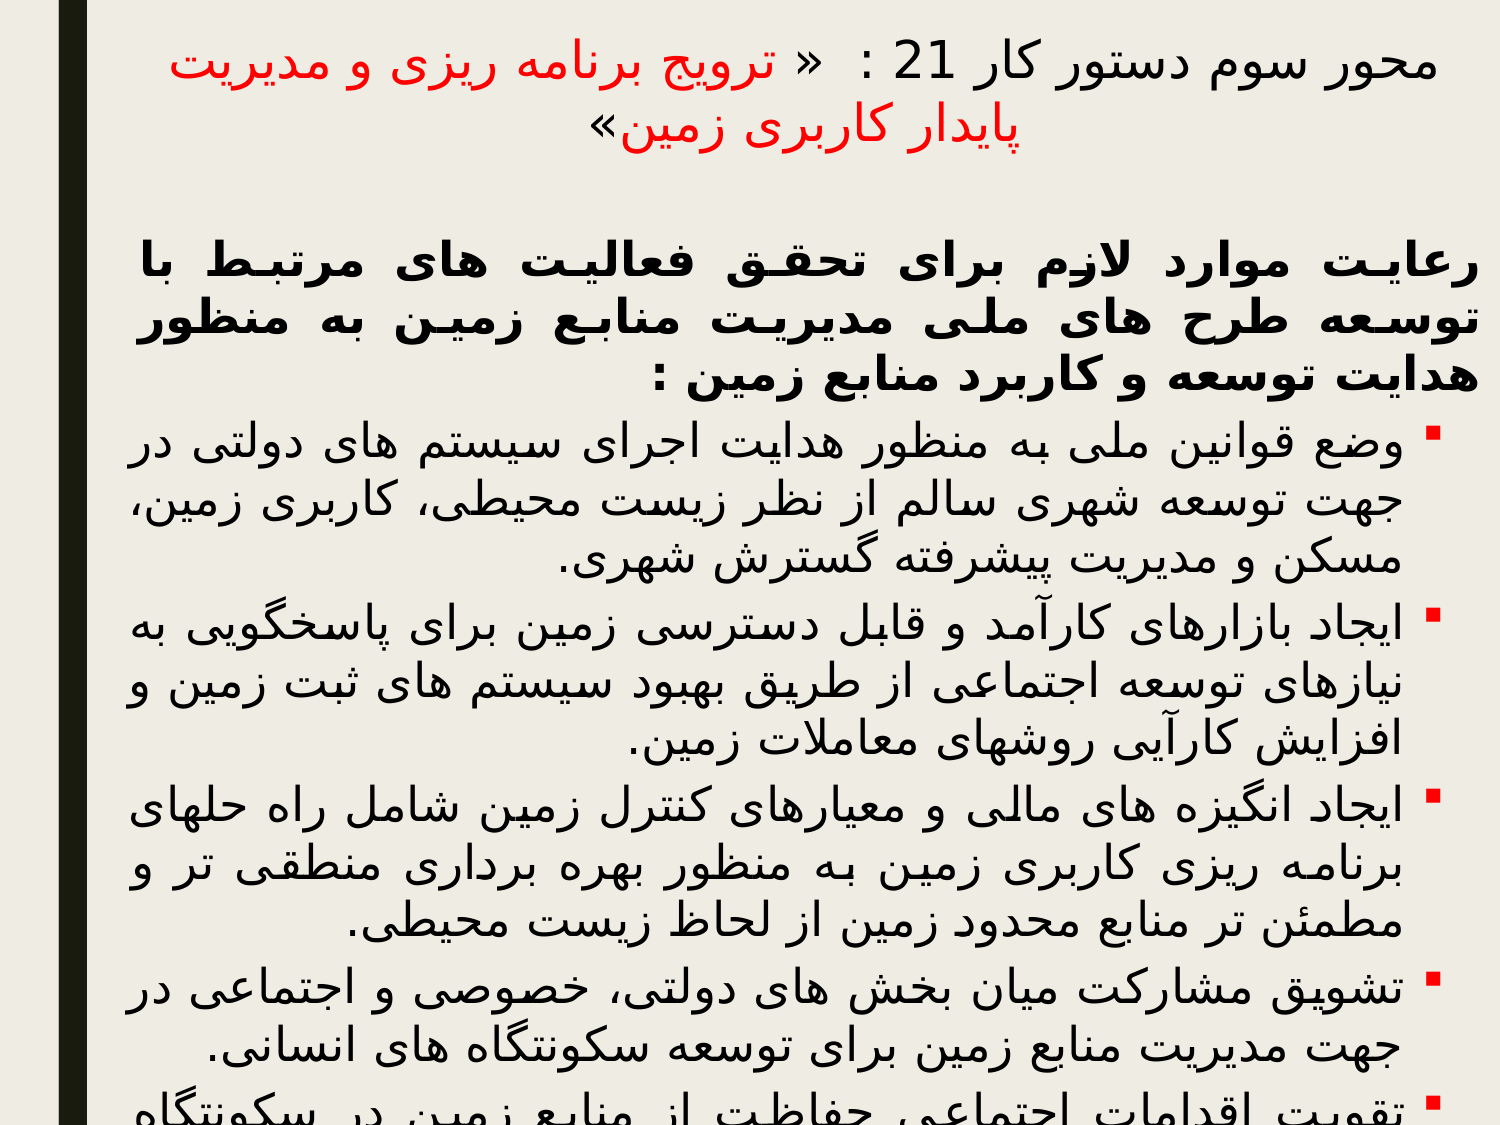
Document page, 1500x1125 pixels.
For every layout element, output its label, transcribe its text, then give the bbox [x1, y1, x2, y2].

text_box محور سوم دستور کار 21 : « ترویج برنامه ریزی و مدیریت پایدار کاربری زمین» رعایت موارد لازم برای تحقق فعالیت های مرتبط با توسعه طرح های ملی مدیریت منابع زمین به منظور هدایت توسعه و کاربرد منابع زمین : وضع قوانین ملی به منظور هدایت اجرای سیستم های دولتی در جهت توسعه شهری سالم از نظر زیست محیطی، کاربری زمین، مسکن و مدیریت پیشرفته گسترش شهری. ایجاد بازارهای کارآمد و قابل دسترسی زمین برای پاسخگویی به نیازهای توسعه اجتماعی از طریق بهبود سیستم های ثبت زمین و افزایش کارآیی روشهای معاملات زمین. ایجاد انگیزه های مالی و معیارهای کنترل زمین شامل راه حلهای برنامه ریزی کاربری زمین به منظور بهره برداری منطقی تر و مطمئن تر منابع محدود زمین از لحاظ زیست محیطی. تشویق مشارکت میان بخش های دولتی، خصوصی و اجتماعی در جهت مدیریت منابع زمین برای توسعه سکونتگاه های انسانی. تقویت اقدامات اجتماعی حفاظت از منابع زمین در سکونتگاه های موجود شهری و روستایی. ایجاد اشکال مناسب اجاره زمین که امنیت اجاره زمین برای مستأجرین، خصوصاً مردم بومی، زنان ، انجمن های محلی، ساکنان کم درآمد شهری و روستائیان فقیر را فراهم سازد. [112, 19, 1497, 1125]
